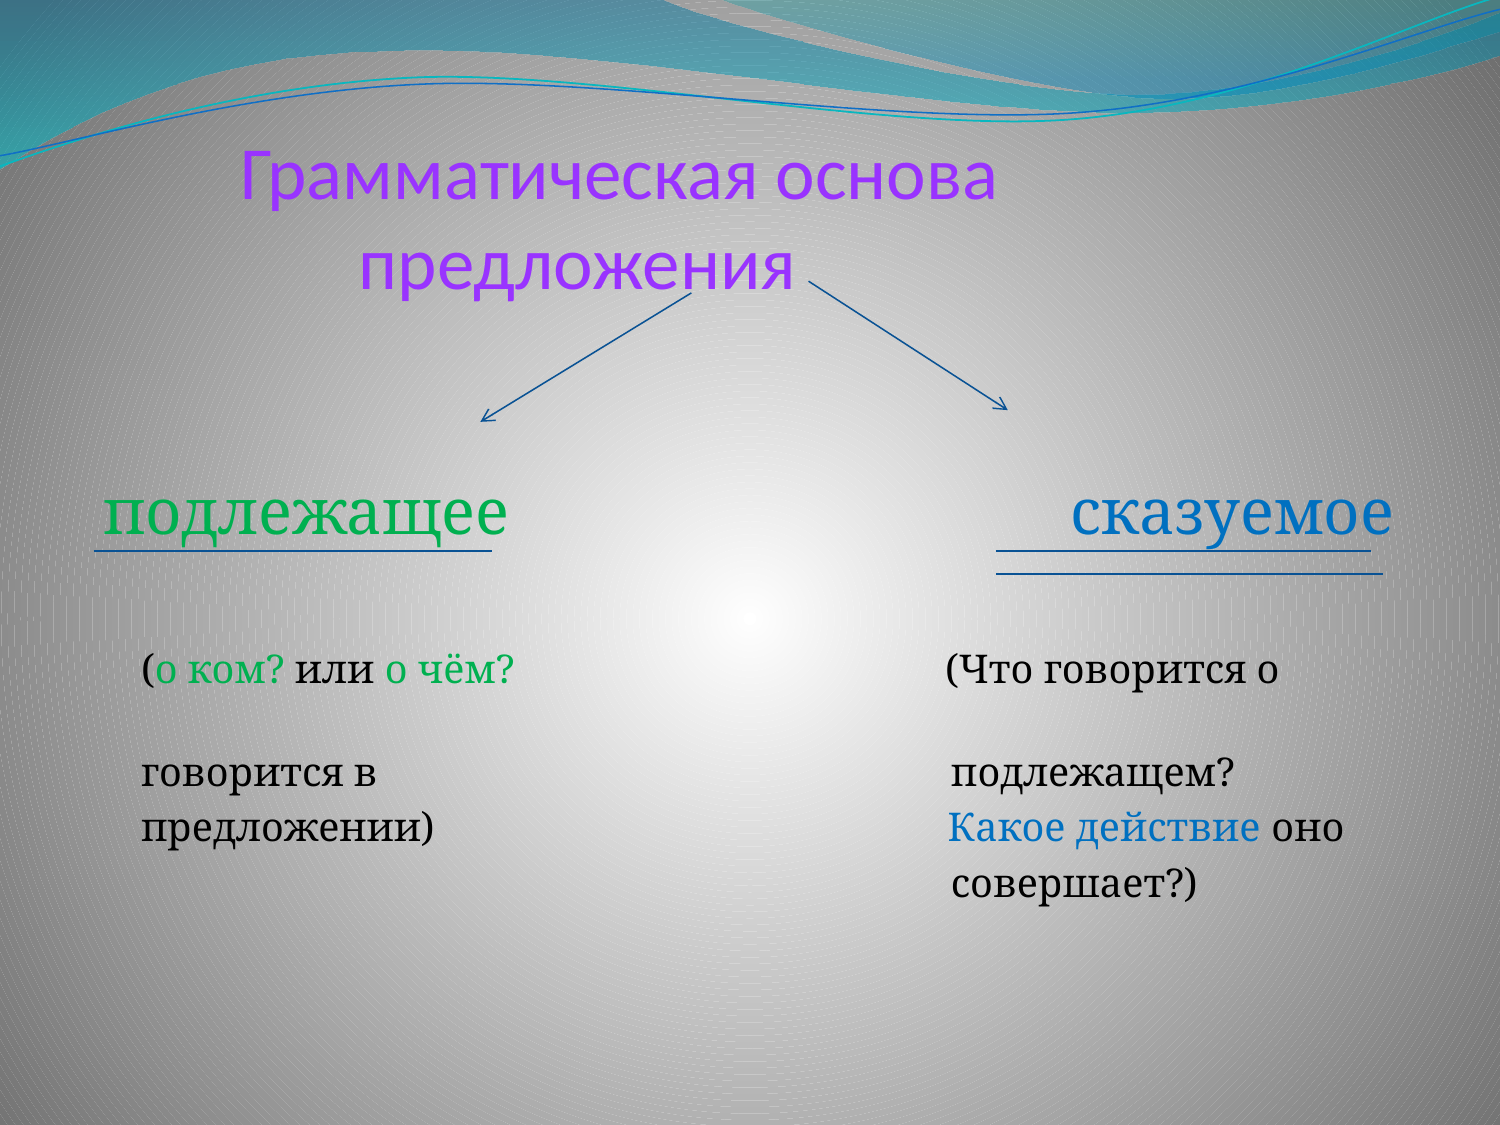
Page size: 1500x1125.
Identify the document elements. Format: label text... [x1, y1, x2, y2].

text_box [808, 280, 1008, 411]
title Грамматическая основа предложения [70, 117, 1421, 305]
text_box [480, 292, 692, 423]
list подлежащее сказуемое (о ком? или о чём? (Что говорится о говорится в подлежащем? предложении) Какое действие оно совершает?) [75, 317, 1425, 1038]
